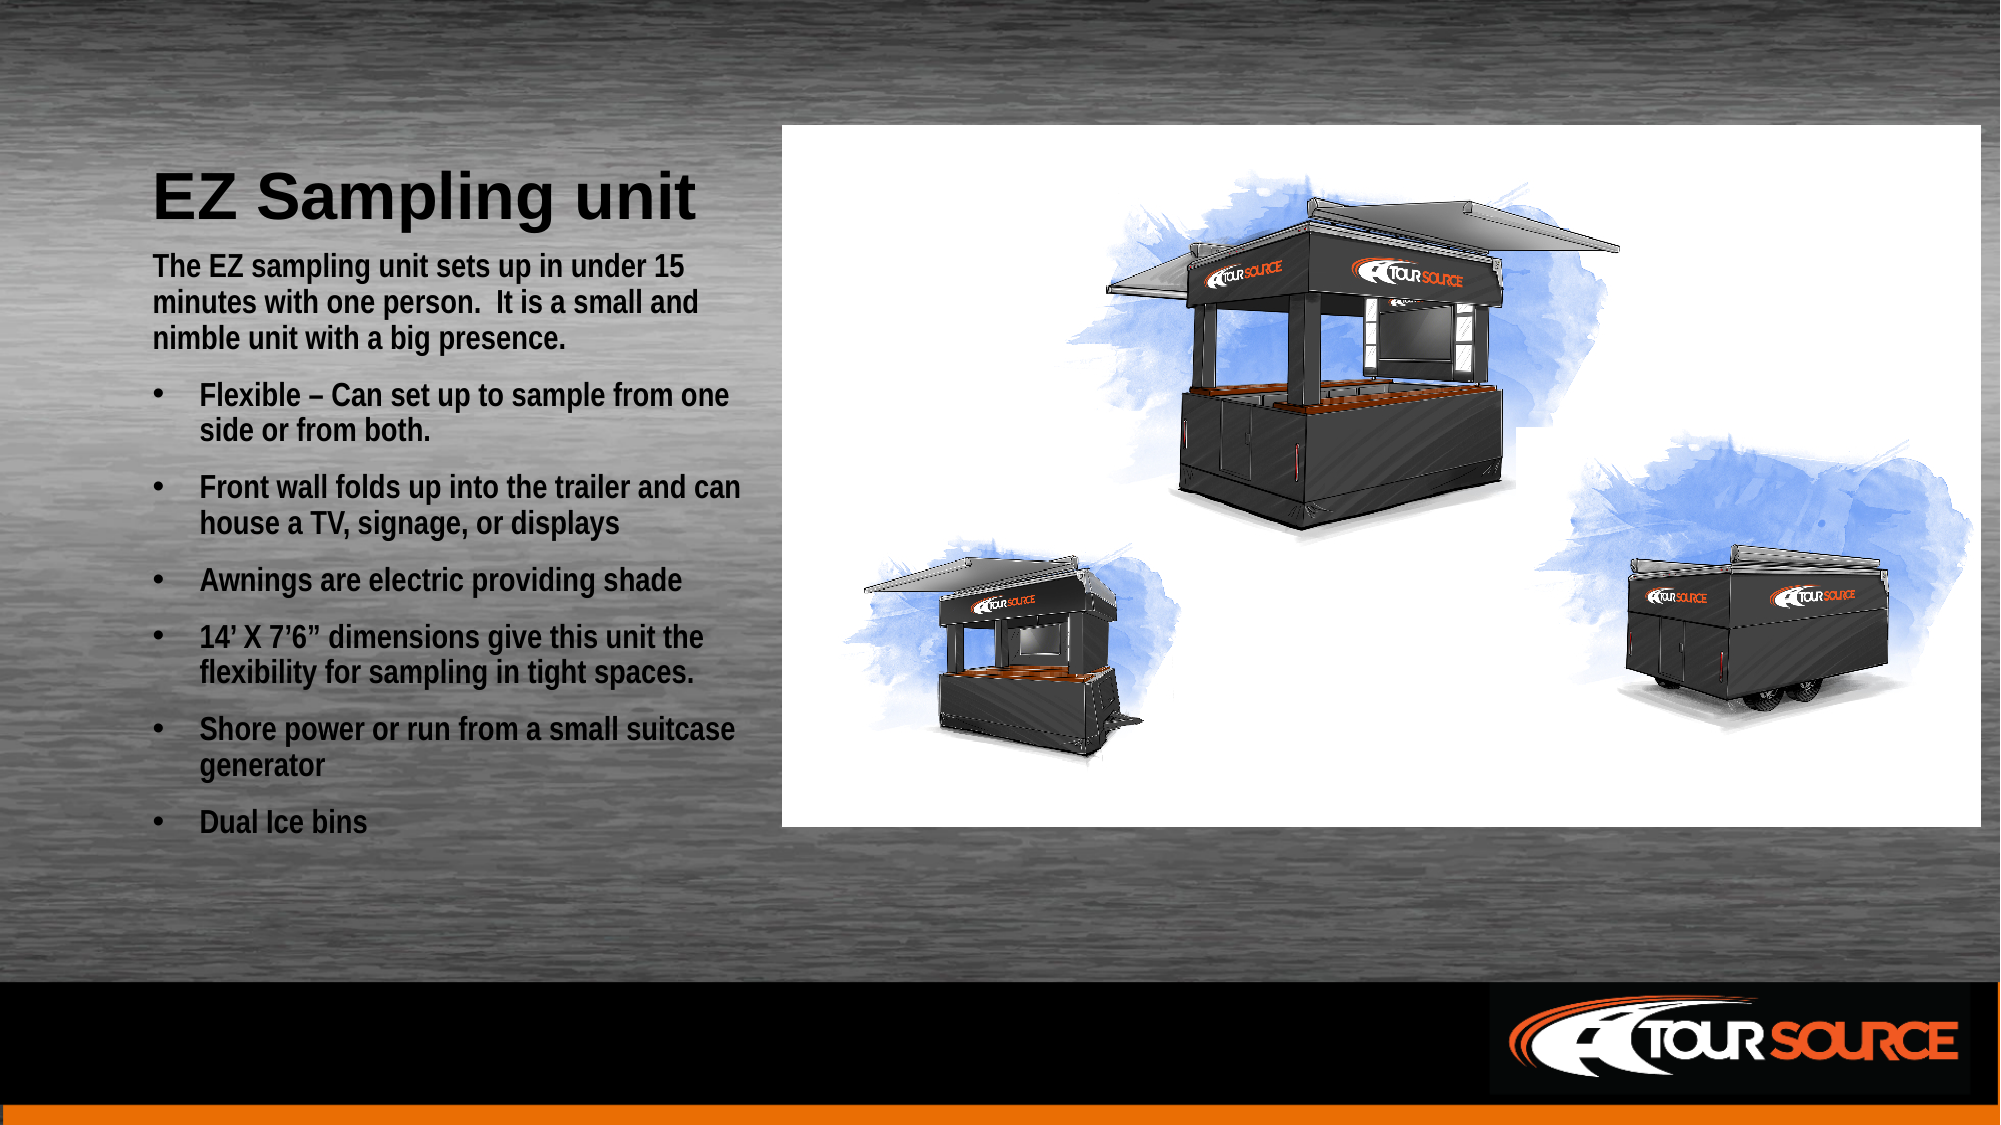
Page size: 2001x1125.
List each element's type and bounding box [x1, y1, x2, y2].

picture [0, 0, 2000, 1125]
list [782, 125, 1981, 827]
